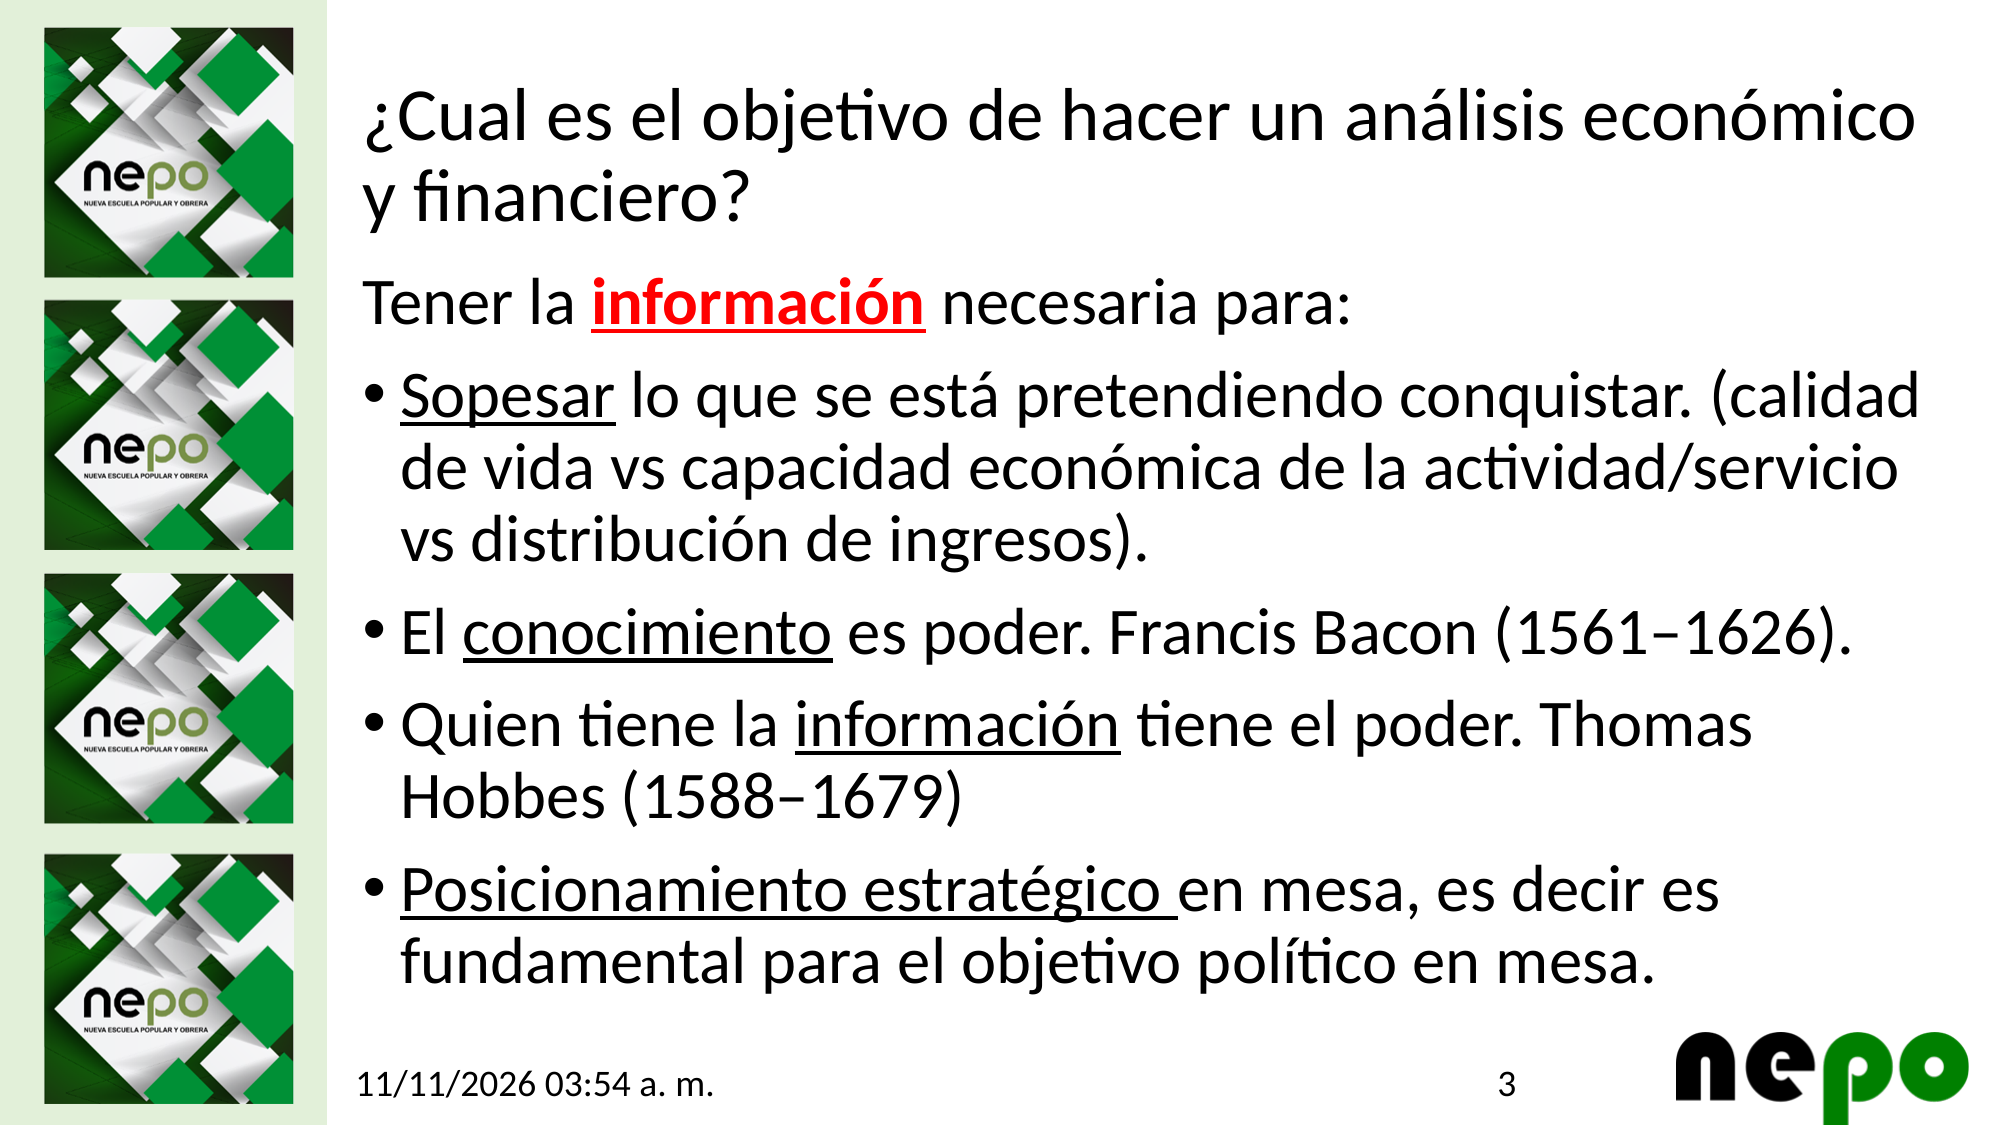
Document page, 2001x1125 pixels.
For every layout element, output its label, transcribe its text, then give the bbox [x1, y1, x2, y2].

picture [1676, 1032, 1969, 1125]
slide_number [340, 1051, 791, 1111]
list ¿Cual es el objetivo de hacer un análisis económico y financiero? [347, 67, 1964, 235]
picture [0, 0, 327, 1125]
text_box Tener la información necesaria para: Sopesar lo que se está pretendiendo conquistar. (calidad de vida vs capacidad económica de la actividad/servicio vs distribución de ingresos). El conocimiento es poder. Francis Bacon (1561–1626). Quien tiene la información tiene el poder. Thomas Hobbes (1588–1679) Posicionamiento estratégico en mesa, es decir es fundamental para el objetivo político en mesa. [347, 259, 1964, 1012]
slide_number 3 [1482, 1051, 1675, 1111]
